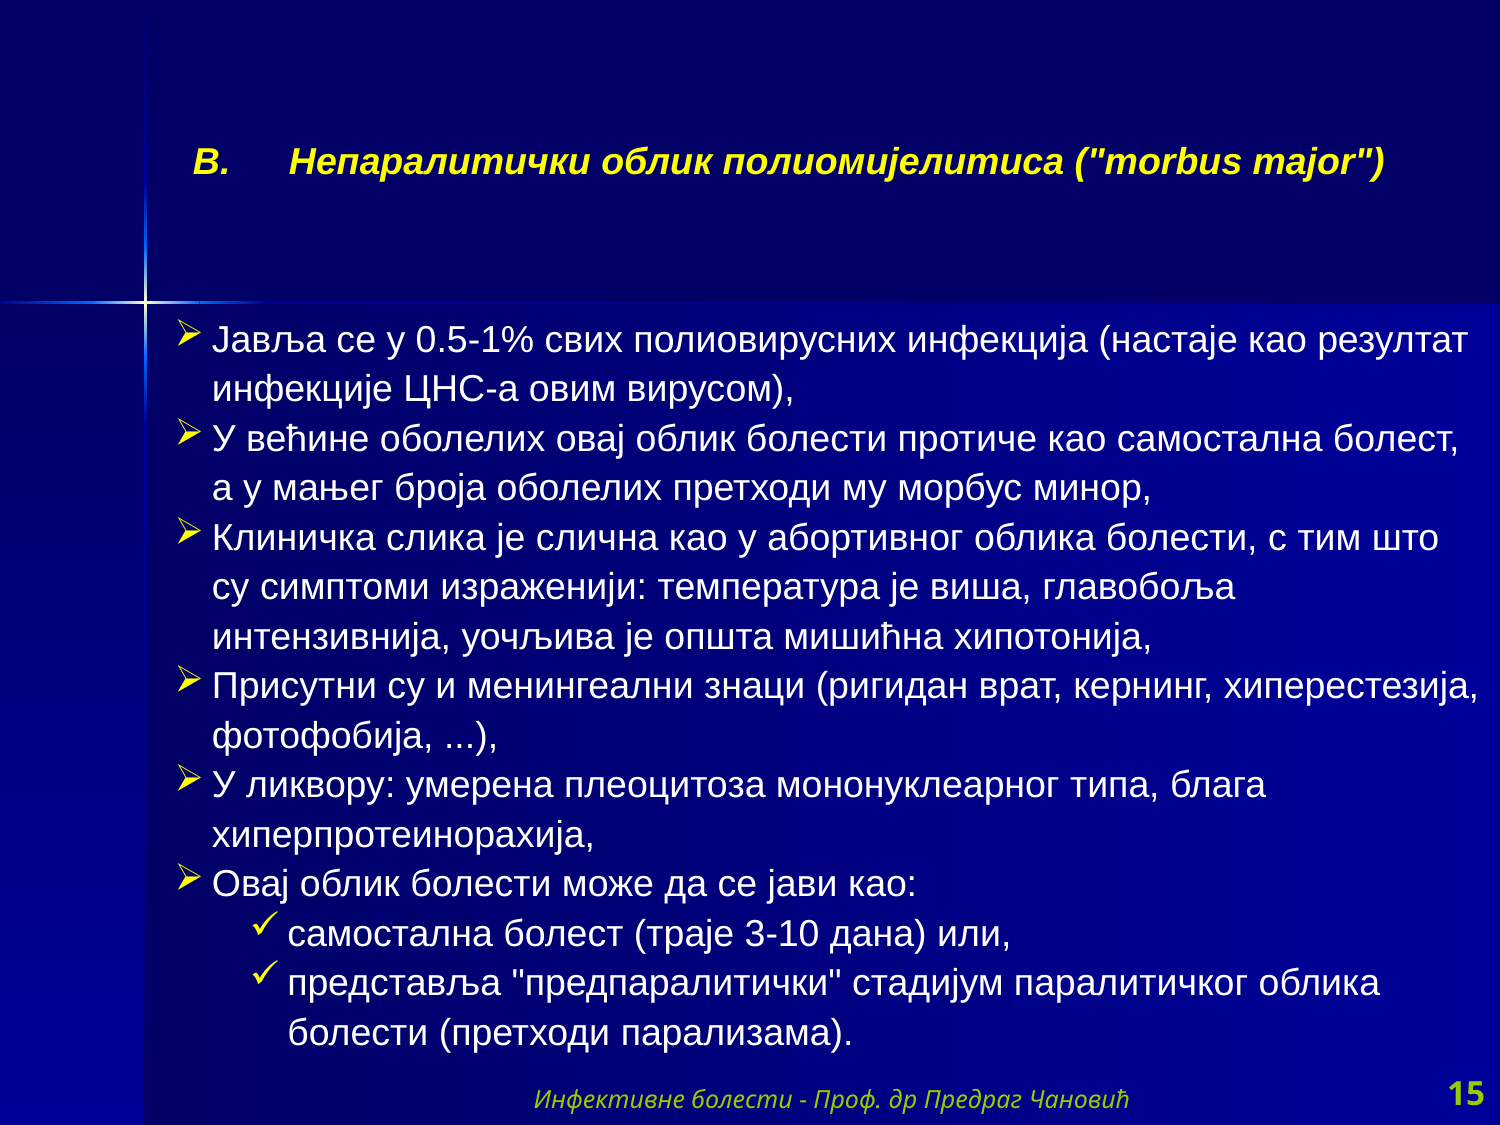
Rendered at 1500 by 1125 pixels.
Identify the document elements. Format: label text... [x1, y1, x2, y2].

text_box Јавља се у 0.5-1% свих полиовирусних инфекција (настаје као резултат инфекције ЦНС-а овим вирусом), У већине оболелих овај облик болести протиче као самостална болест, а у мањег броја оболелих претходи му морбус минор, Клиничка слика је слична као у абортивног облика болести, с тим што су симптоми израженији: температура је виша, главобоља интензивнија, уочљива је општа мишићна хипотонија, Присутни су и менингеални знаци (ригидан врат, кернинг, хиперестезија, фотофобија, ...), У ликвору: умерена плеоцитоза мононуклеарног типа, блага хиперпротеинорахија, Овај облик болести може да се јави као: самостална болест (траје 3-10 дана) или, представља "предпаралитички" стадијум паралитичког облика болести (претходи парализама). [159, 303, 1500, 1061]
footer Инфективне болести - Проф. др Предраг Чановић [430, 1061, 1235, 1125]
slide_number 15 [1345, 1061, 1500, 1125]
text_box Непаралитички облик полиомијелитиса ("morbus major") [178, 129, 1401, 190]
